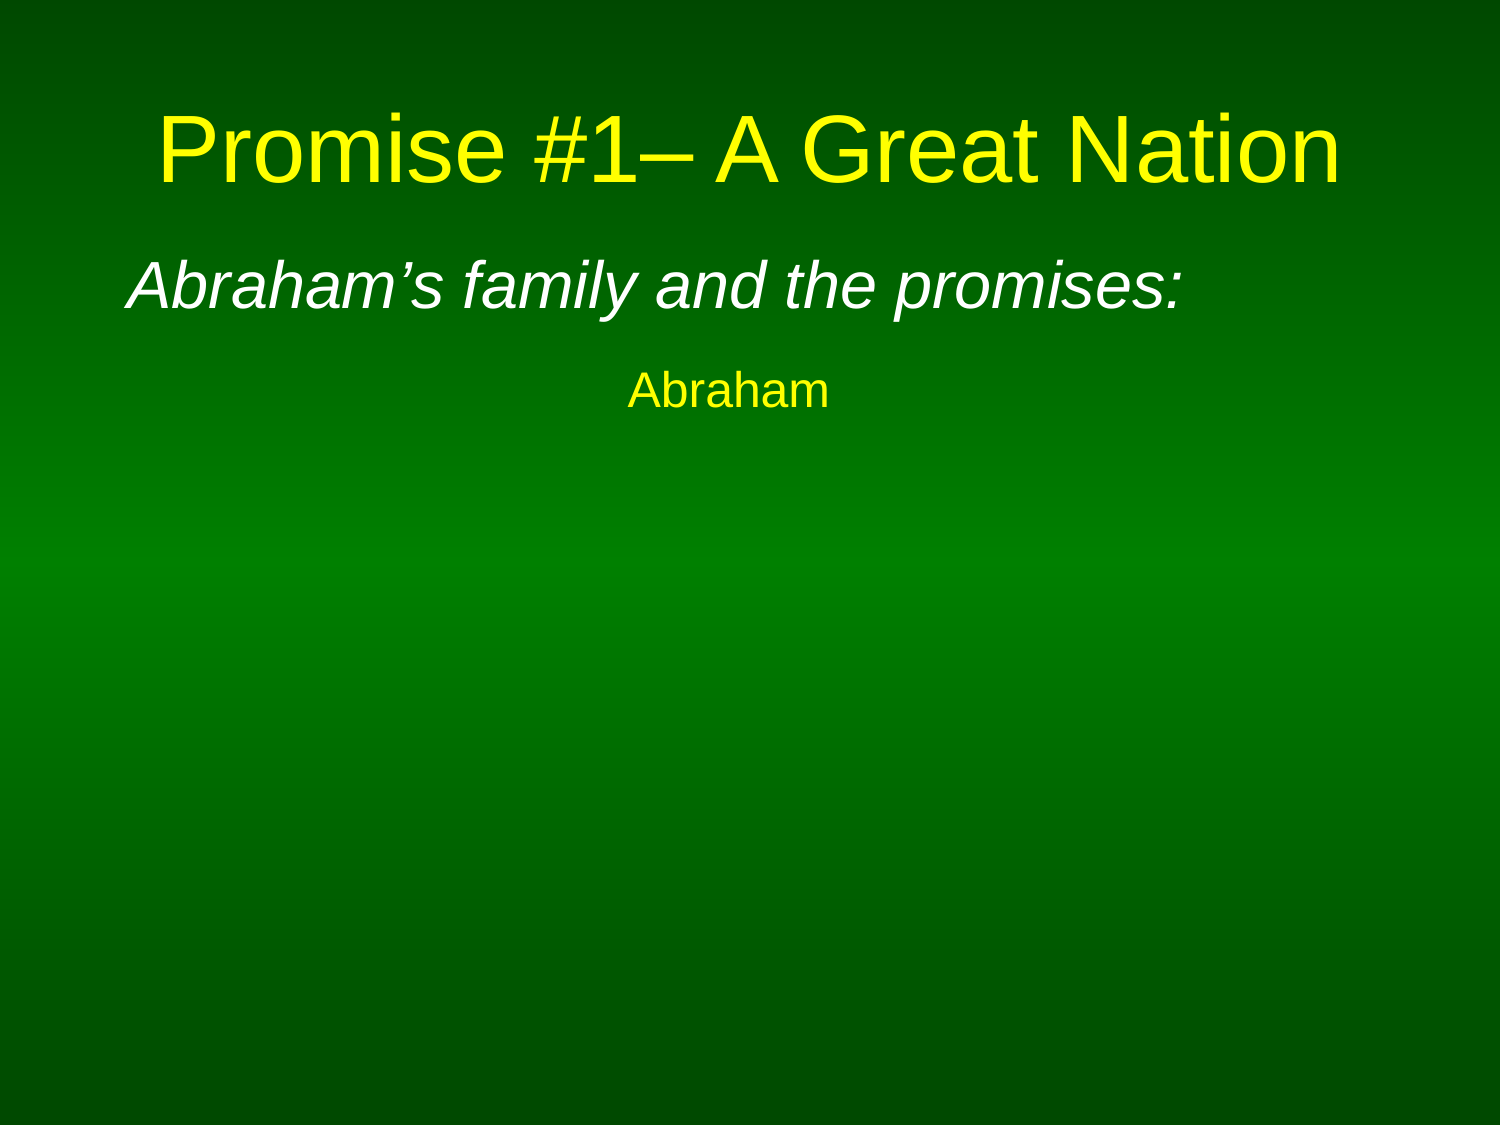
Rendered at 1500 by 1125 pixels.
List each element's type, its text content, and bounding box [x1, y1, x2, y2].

list Abraham’s family and the promises: [112, 249, 1388, 338]
text_box Abraham [612, 349, 846, 425]
title Promise #1– A Great Nation [37, 50, 1463, 238]
